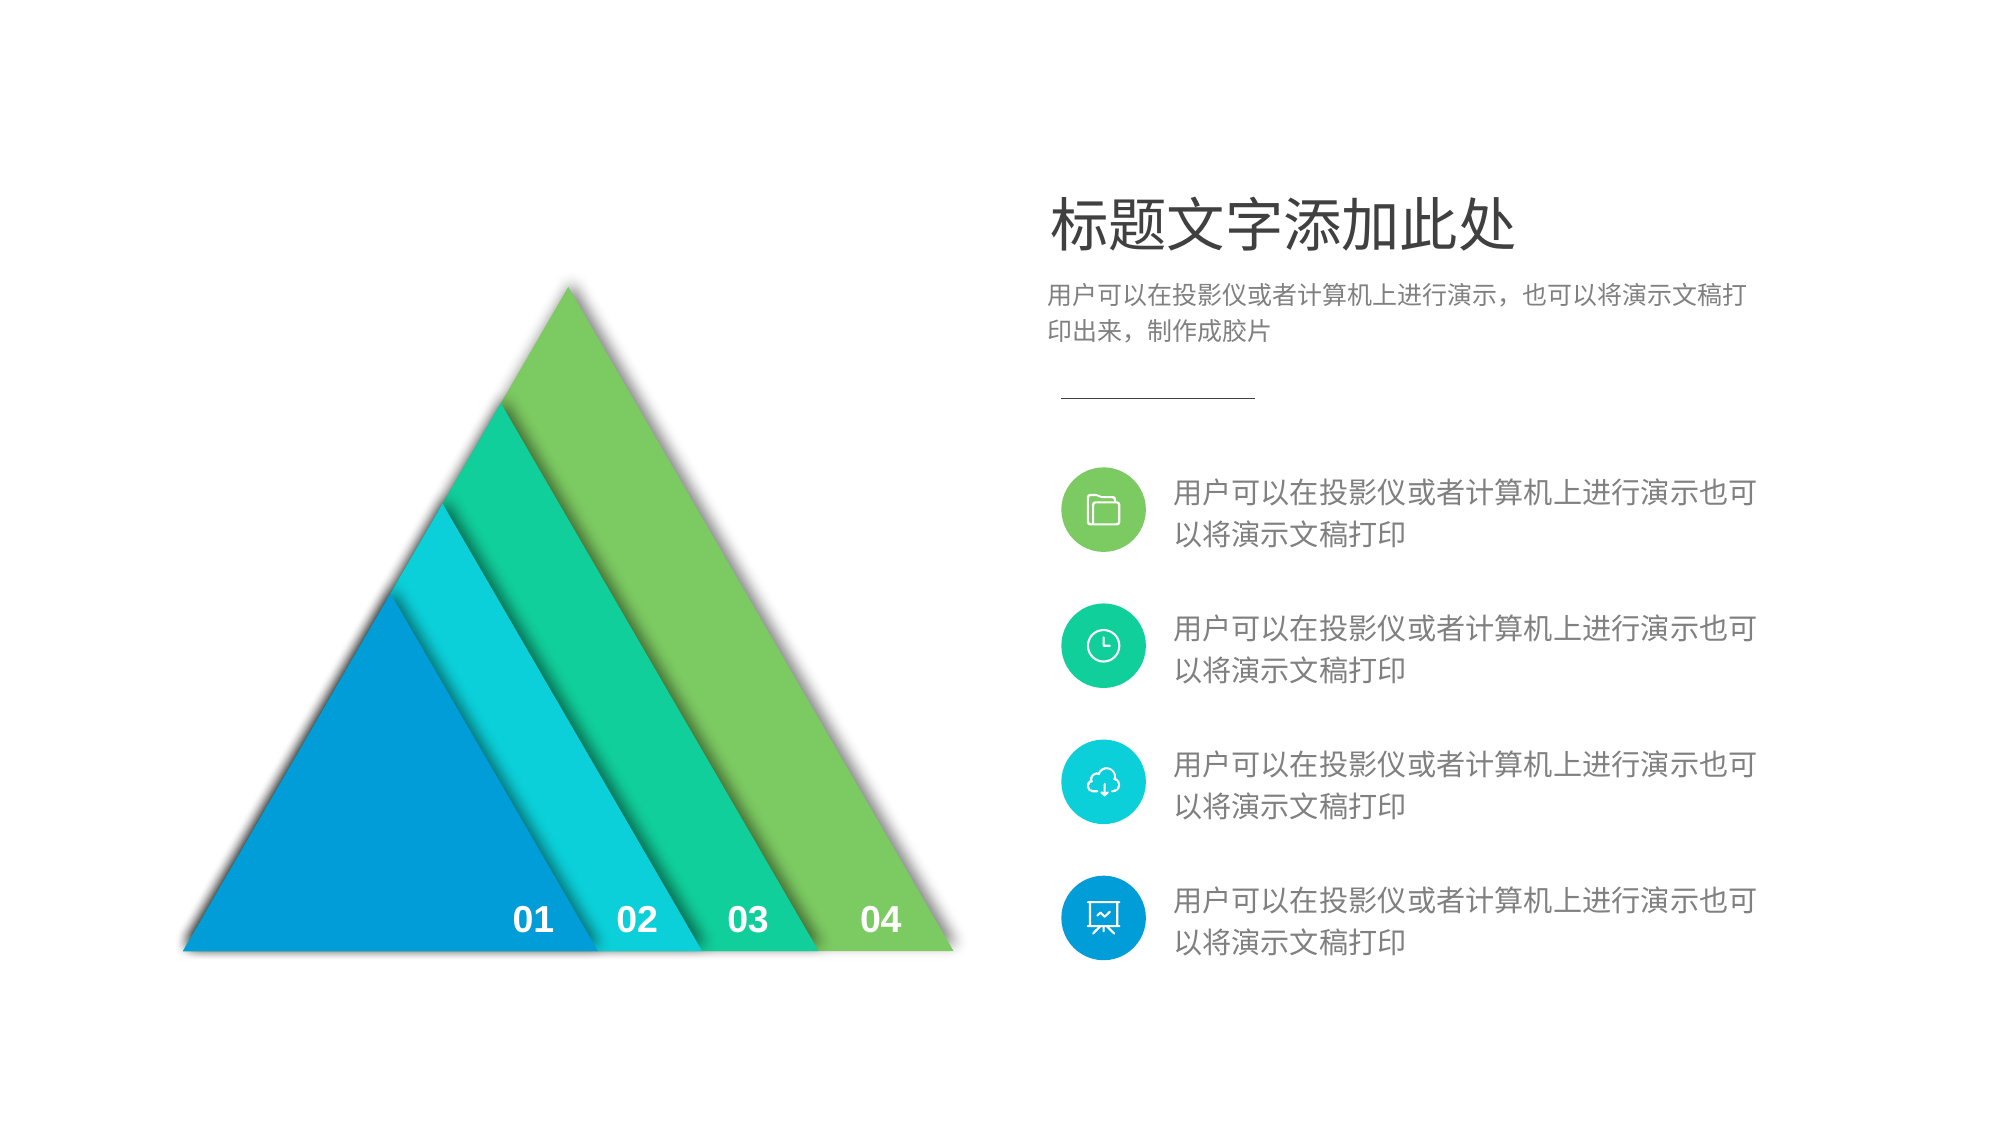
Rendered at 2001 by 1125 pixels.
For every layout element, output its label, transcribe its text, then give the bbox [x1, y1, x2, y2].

text_box 03 [712, 887, 784, 948]
text_box [396, 503, 665, 921]
text_box [711, 891, 819, 952]
text_box [608, 900, 703, 952]
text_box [1061, 595, 1774, 696]
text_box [1061, 731, 1774, 832]
text_box 04 [845, 887, 917, 948]
text_box [448, 403, 782, 934]
text_box 02 [601, 887, 673, 948]
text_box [1061, 867, 1774, 968]
text_box [183, 593, 598, 952]
text_box 01 [497, 887, 569, 948]
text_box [1061, 459, 1774, 560]
text_box [506, 286, 954, 952]
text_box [1032, 180, 1774, 399]
